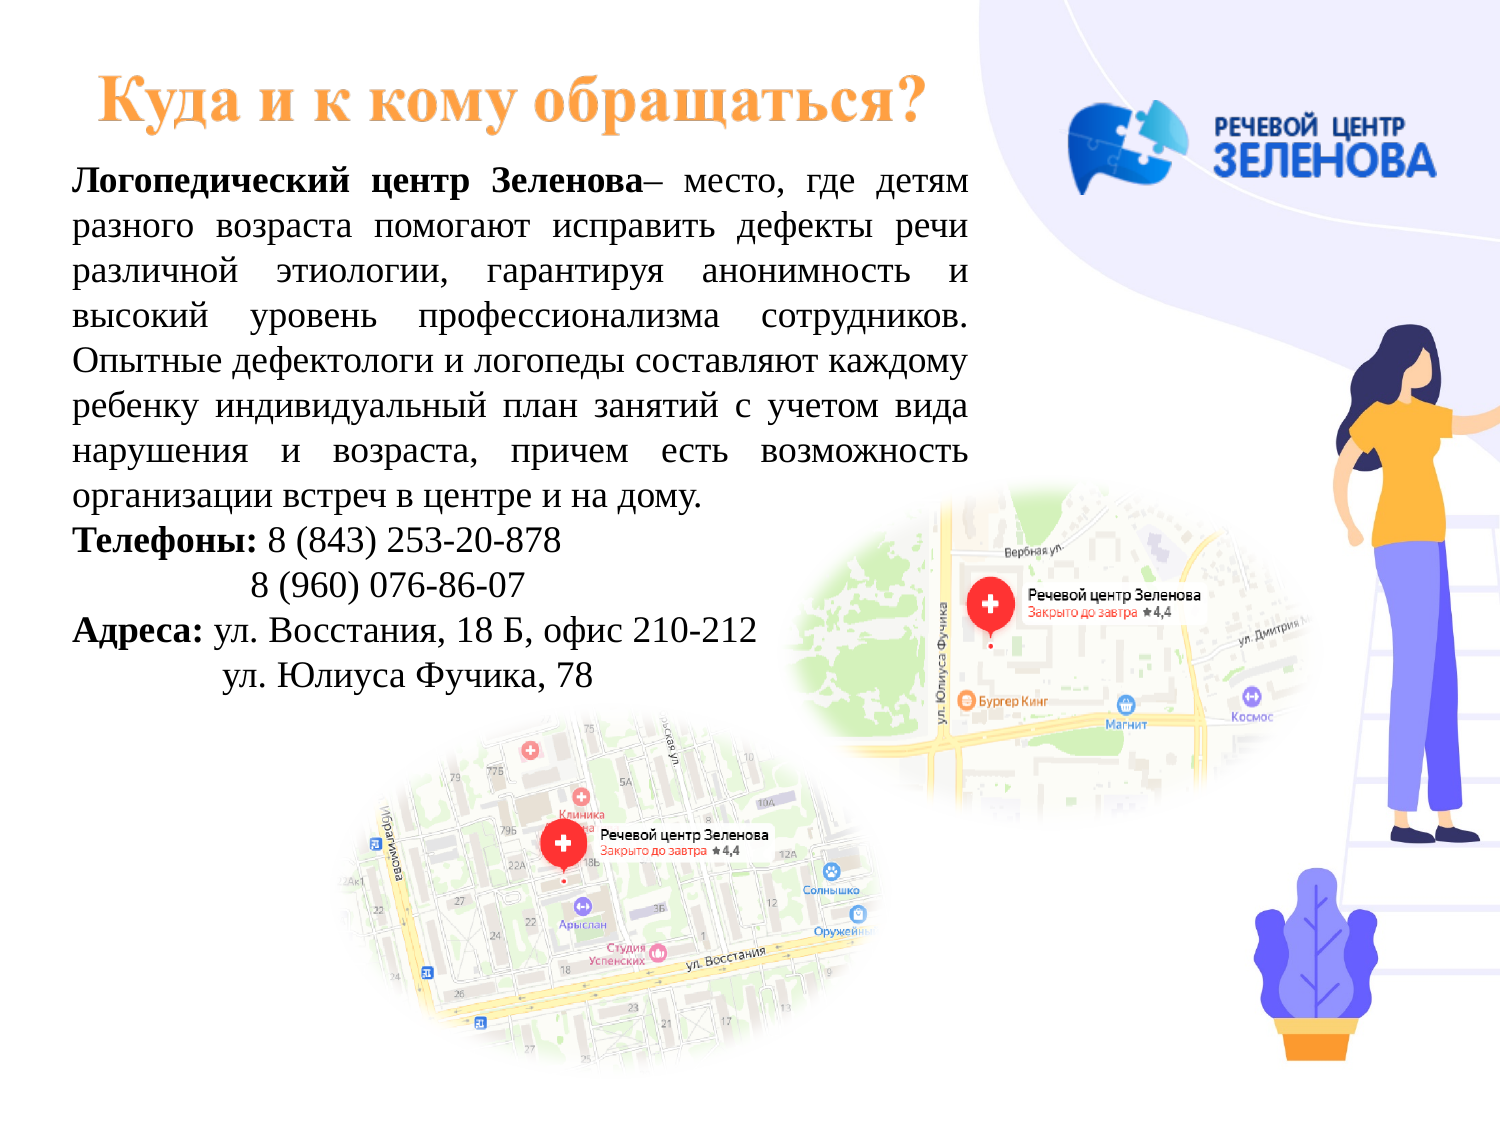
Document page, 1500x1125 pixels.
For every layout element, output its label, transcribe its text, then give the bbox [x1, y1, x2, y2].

picture [0, 0, 1500, 1125]
text_box Логопедический центр Зеленова– место, где детям разного возраста помогают исправить дефекты речи различной этиологии, гарантируя анонимность и высокий уровень профессионализма сотрудников. Опытные дефектологи и логопеды составляют каждому ребенку индивидуальный план занятий с учетом вида нарушения и возраста, причем есть возможность организации встреч в центре и на дому. Телефоны: 8 (843) 253-20-878 8 (960) 076-86-07 Адреса: ул. Восстания, 18 Б, офис 210-212 ул. Юлиуса Фучика, 78 [57, 147, 985, 748]
